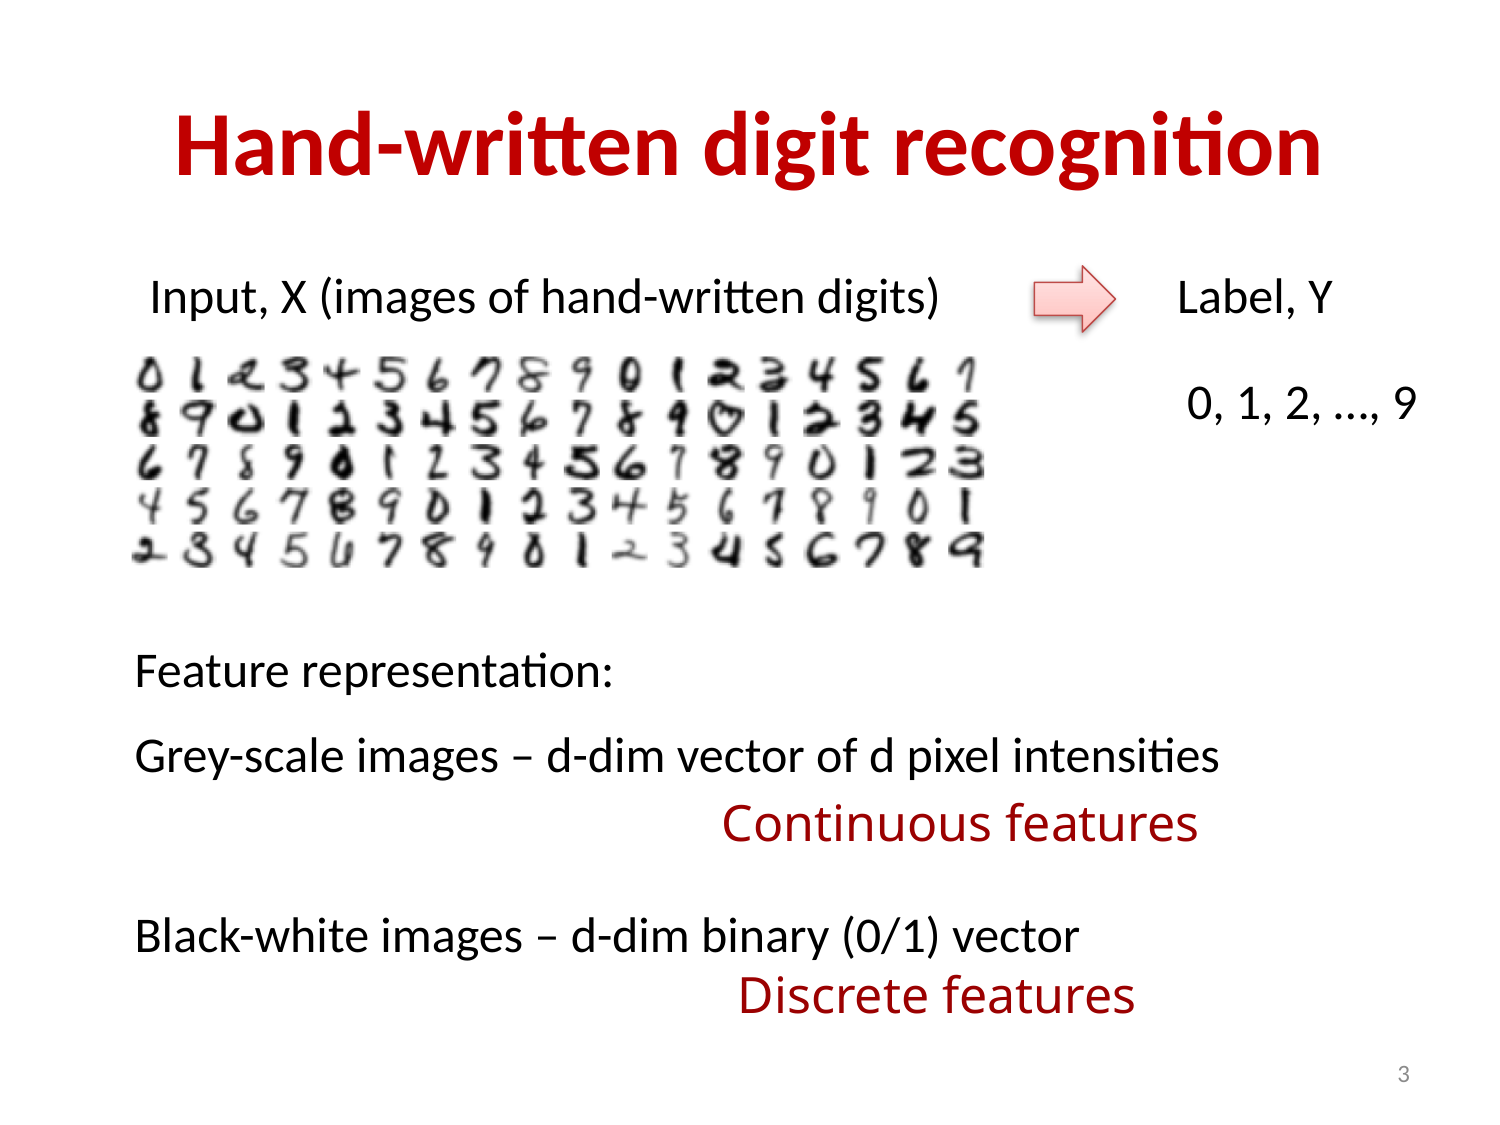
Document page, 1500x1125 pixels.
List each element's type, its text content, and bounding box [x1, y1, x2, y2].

text_box Continuous features [706, 784, 1215, 859]
text_box Discrete features [722, 955, 1152, 1031]
text_box Input, X (images of hand-written digits) [134, 256, 957, 331]
slide_number 3 [1074, 1042, 1425, 1103]
text_box Label, Y [1162, 256, 1348, 331]
text_box Feature representation: Grey-scale images – d-dim vector of d pixel intensities Black-white images – d-dim binary (0/1) vector [119, 630, 1236, 1030]
text_box 0, 1, 2, …, 9 [1172, 362, 1433, 438]
picture [126, 347, 994, 574]
title Hand-written digit recognition [75, 45, 1425, 233]
text_box [1033, 265, 1117, 333]
